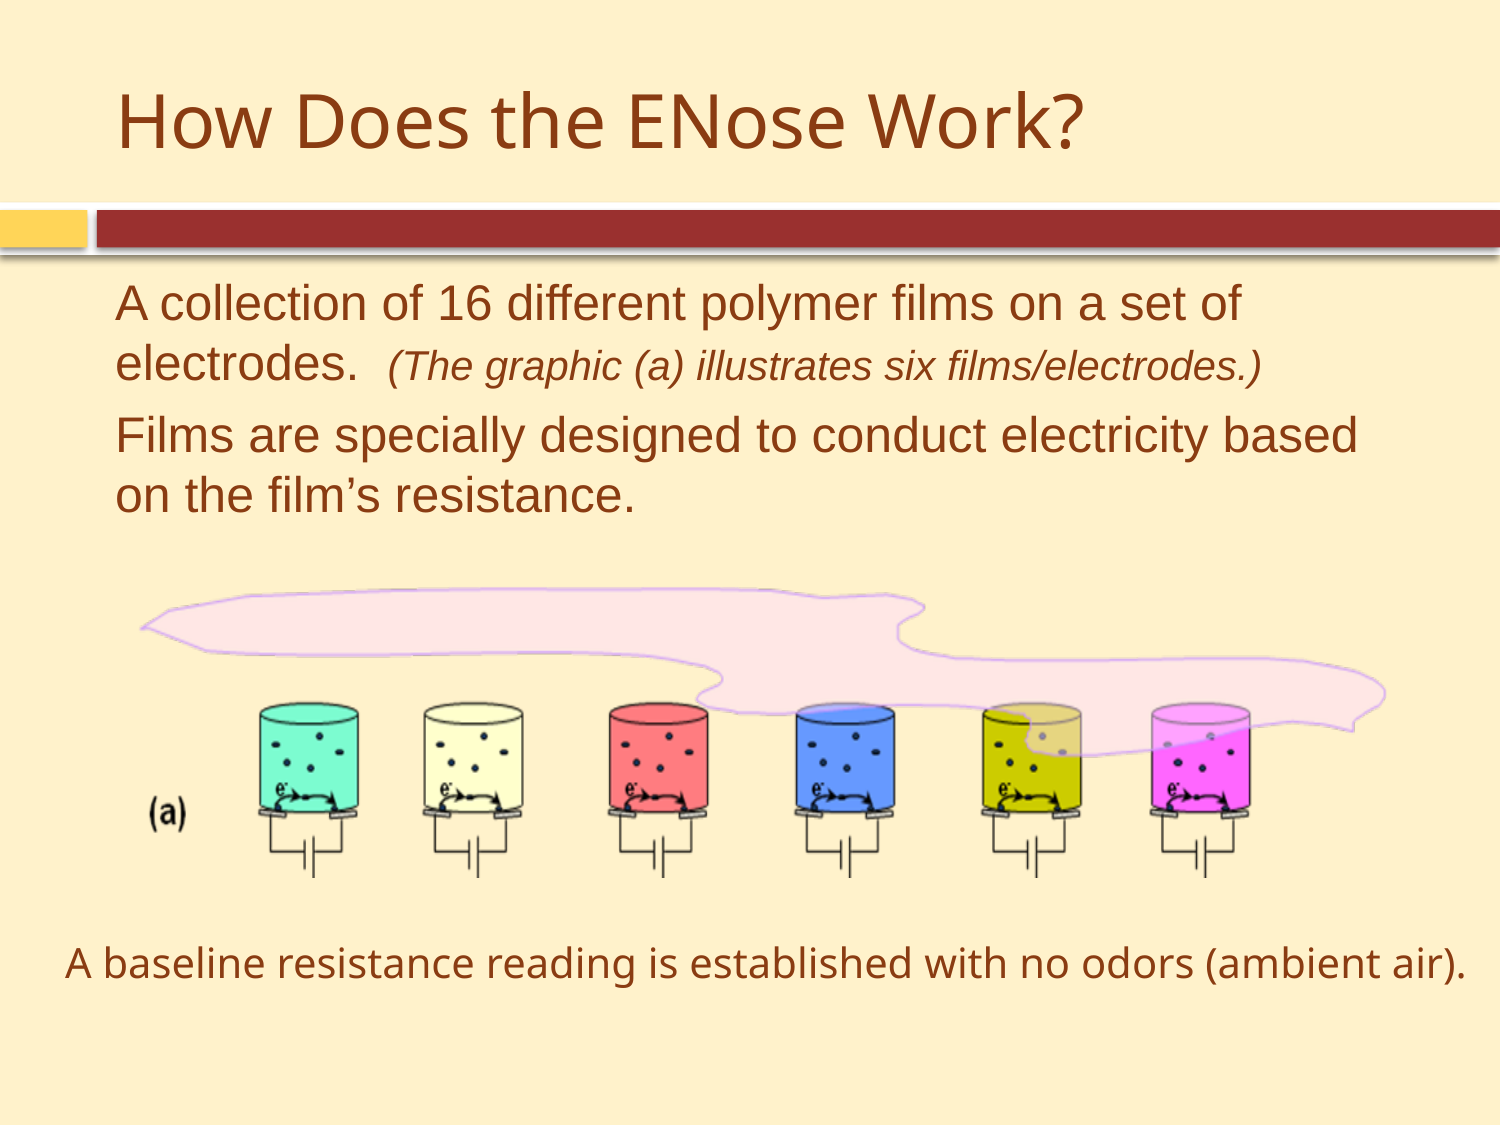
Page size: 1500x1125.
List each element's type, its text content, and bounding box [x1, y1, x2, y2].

title How Does the ENose Work? [100, 37, 1438, 200]
list A collection of 16 different polymer films on a set of electrodes. (The graphic (a) illustrates six films/electrodes.) Films are specially designed to conduct electricity based on the film’s resistance. [100, 262, 1438, 549]
text_box A baseline resistance reading is established with no odors (ambient air). [50, 929, 1493, 1045]
picture [128, 585, 1387, 882]
